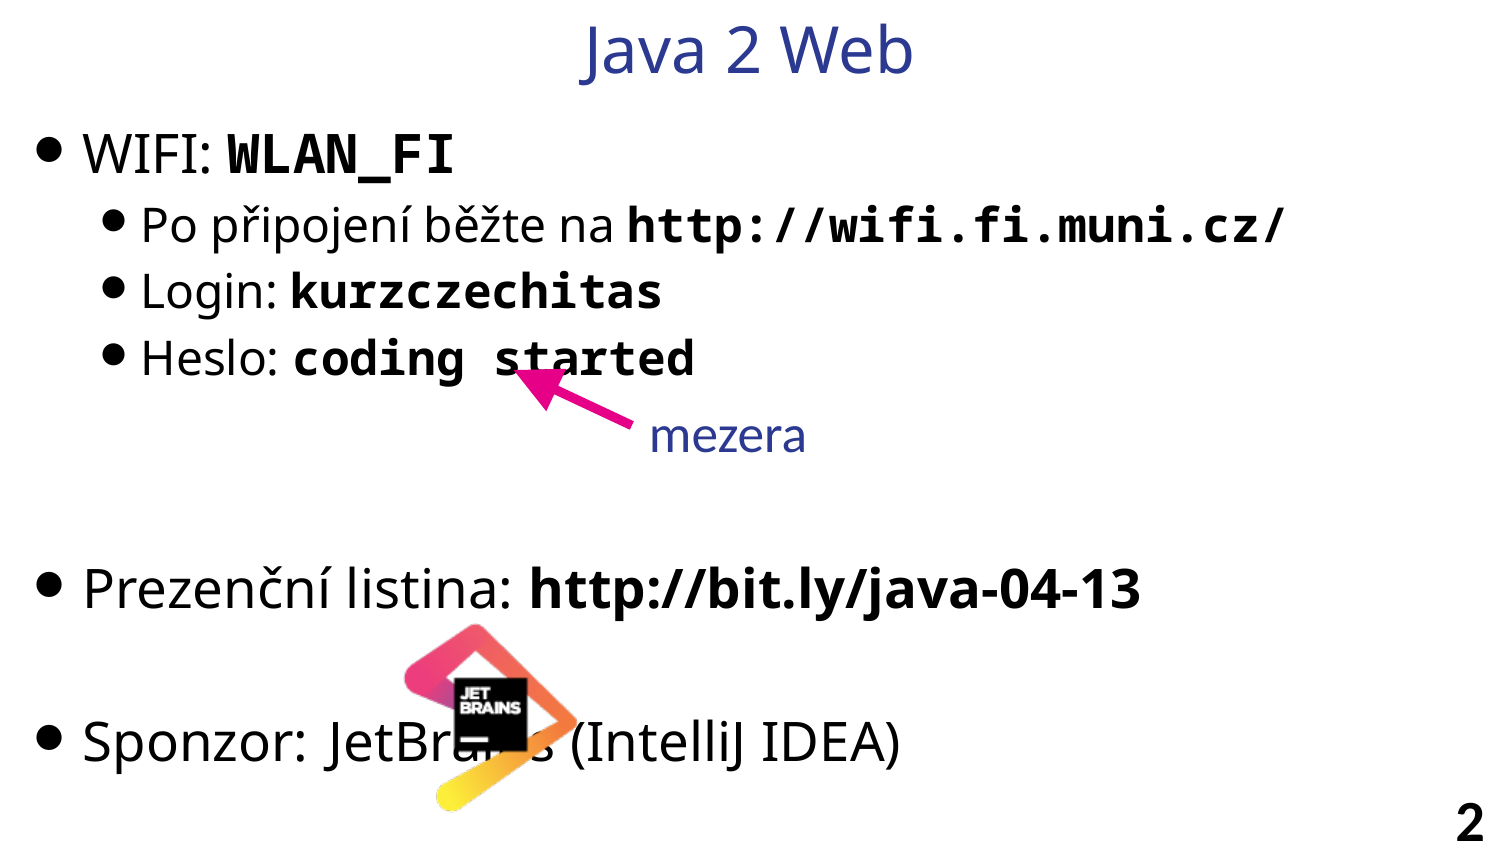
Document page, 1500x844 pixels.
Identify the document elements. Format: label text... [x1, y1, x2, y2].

picture [312, 539, 670, 844]
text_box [513, 369, 633, 426]
slide_number 2 [1149, 797, 1500, 838]
title Java 2 Web [75, 0, 1425, 95]
text_box mezera [633, 391, 942, 472]
list WIFI: WLAN_FI Po připojení běžte na http://wifi.fi.muni.cz/ Login: kurzczechitas Heslo: coding started Prezenční listina: http://bit.ly/java-04-13 Sponzor: JetBrains (IntelliJ IDEA) [17, 111, 1483, 786]
